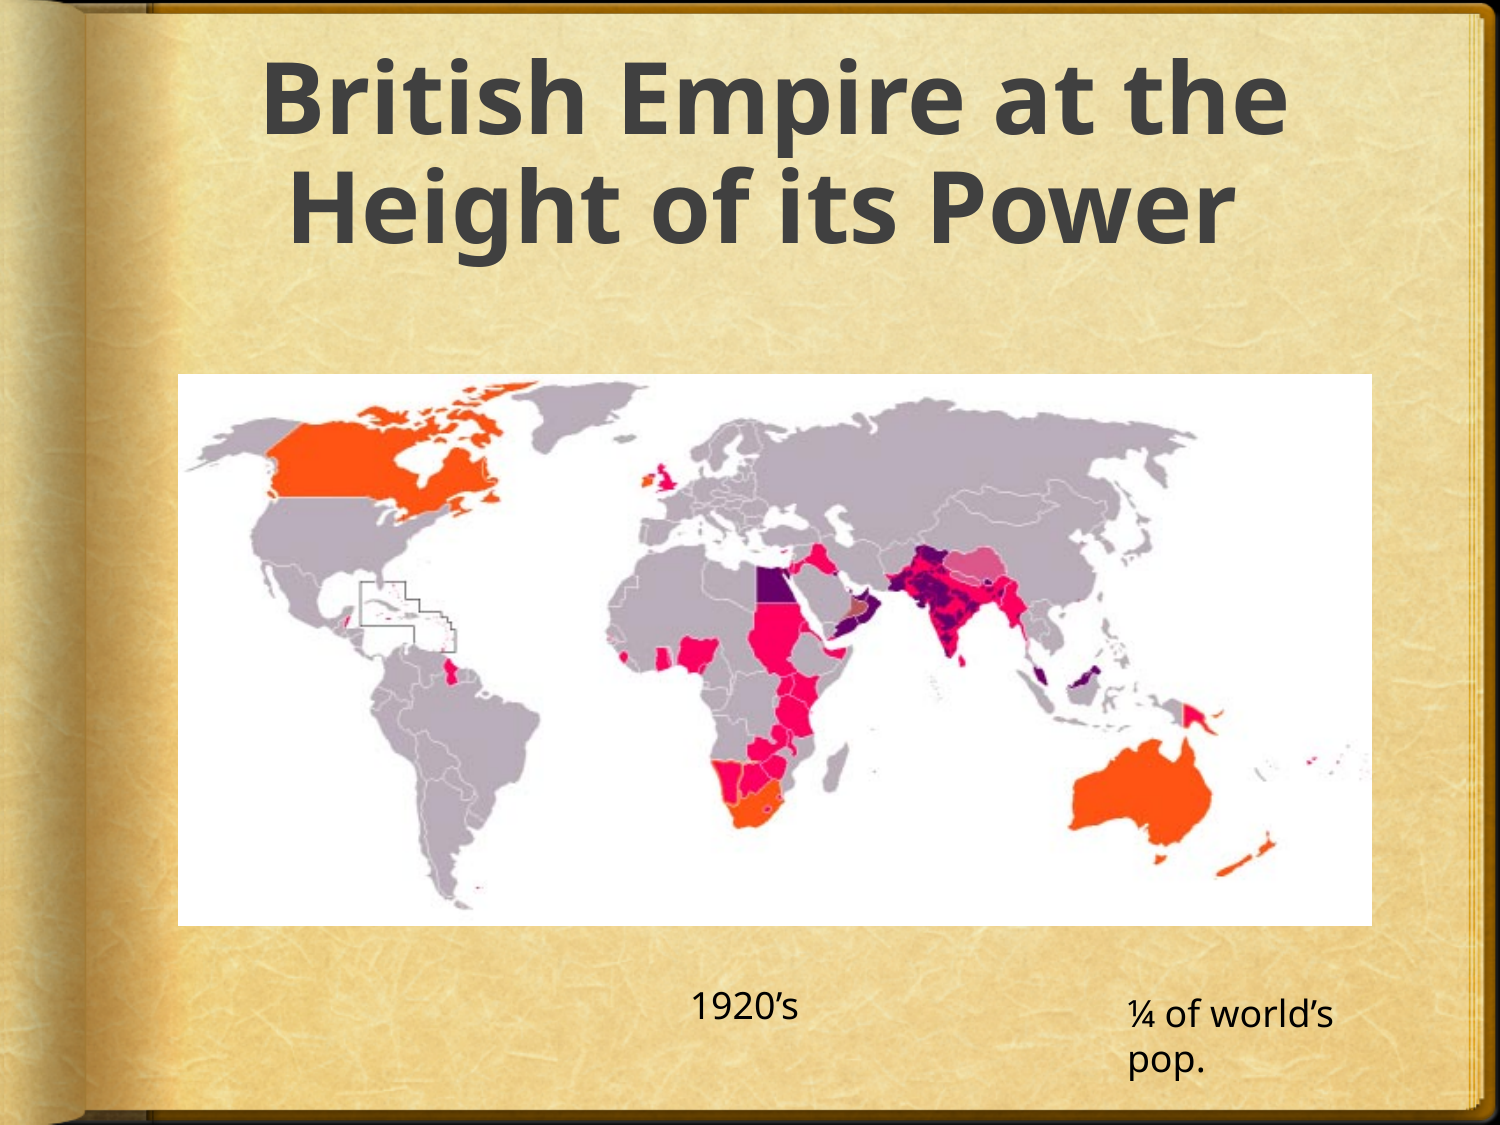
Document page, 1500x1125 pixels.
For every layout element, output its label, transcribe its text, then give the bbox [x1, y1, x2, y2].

text_box ¼ of world’s pop. [1112, 1006, 1372, 1087]
title British Empire at the Height of its Power [178, 45, 1372, 265]
picture [0, 0, 1500, 1125]
text_box 1920’s [674, 1006, 1038, 1035]
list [177, 294, 1373, 1006]
